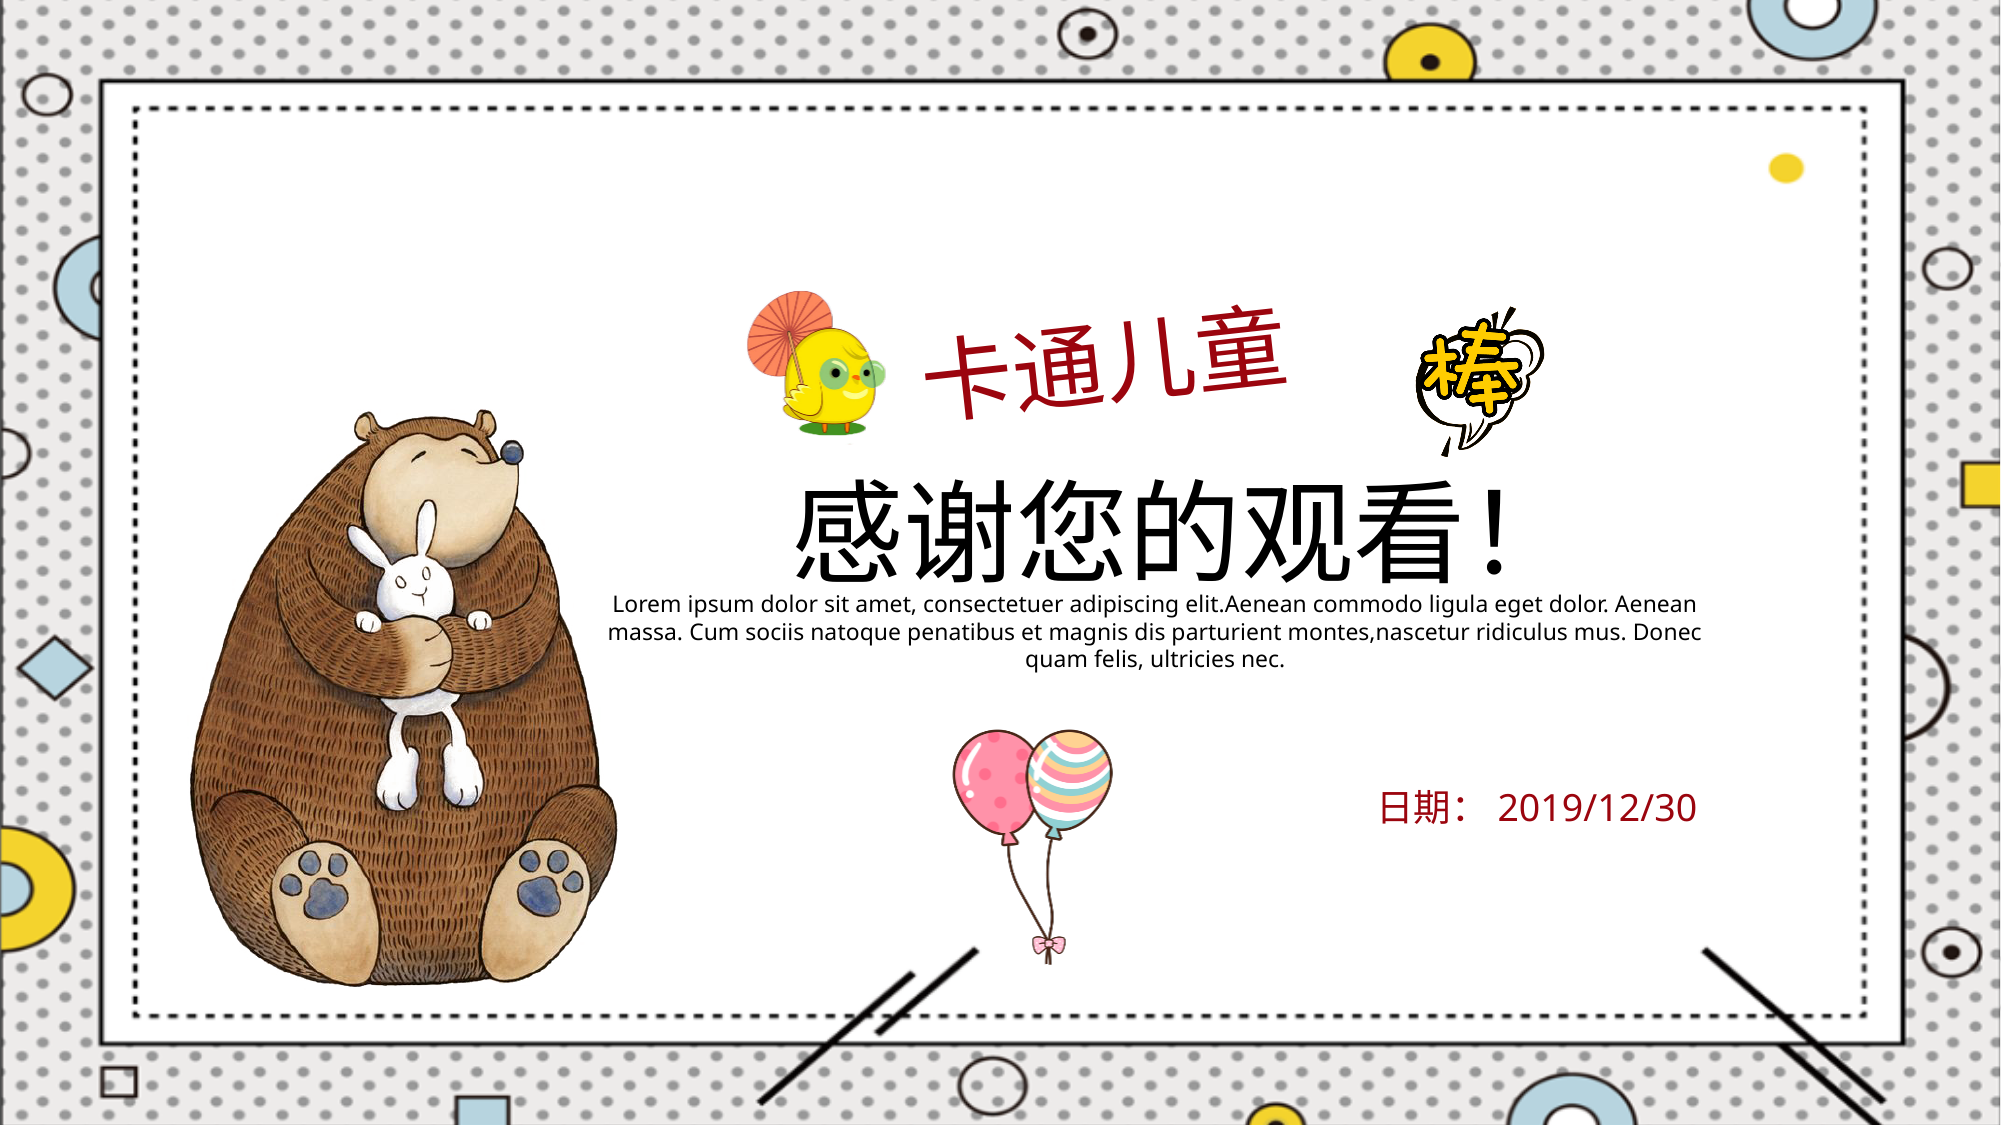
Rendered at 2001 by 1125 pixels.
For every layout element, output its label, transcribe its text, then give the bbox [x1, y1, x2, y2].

text_box 感谢您的观看！ [776, 427, 1594, 582]
text_box Lorem ipsum dolor sit amet, consectetuer adipiscing elit.Aenean commodo ligula eget dolor. Aenean massa. Cum sociis natoque penatibus et magnis dis parturient montes,nascetur ridiculus mus. Donec quam felis, ultricies nec. [667, 582, 1722, 680]
text_box 日期：2019/12/30 [1361, 767, 1713, 837]
picture [0, 0, 2001, 1125]
text_box 卡通儿童 [979, 276, 1309, 437]
